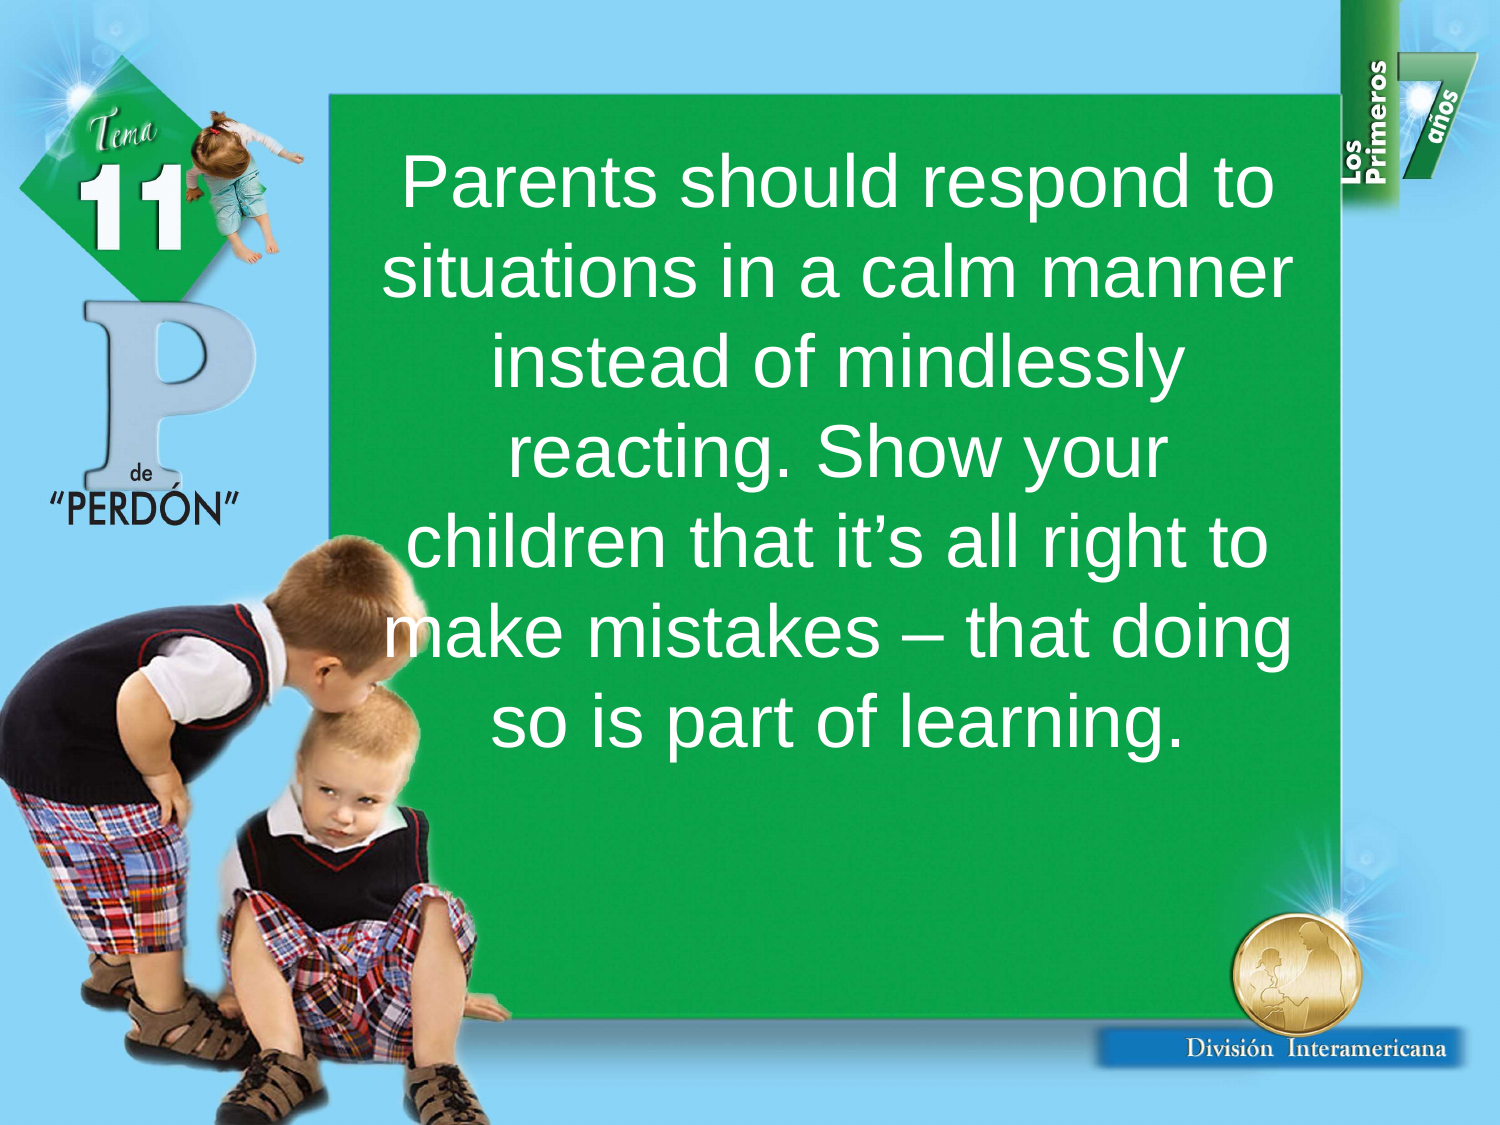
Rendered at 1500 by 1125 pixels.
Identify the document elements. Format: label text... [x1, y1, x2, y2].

text_box Parents should respond to situations in a calm manner instead of mindlessly reacting. Show your children that it’s all right to make mistakes – that doing so is part of learning. [360, 125, 1317, 771]
picture [0, 0, 1500, 1125]
